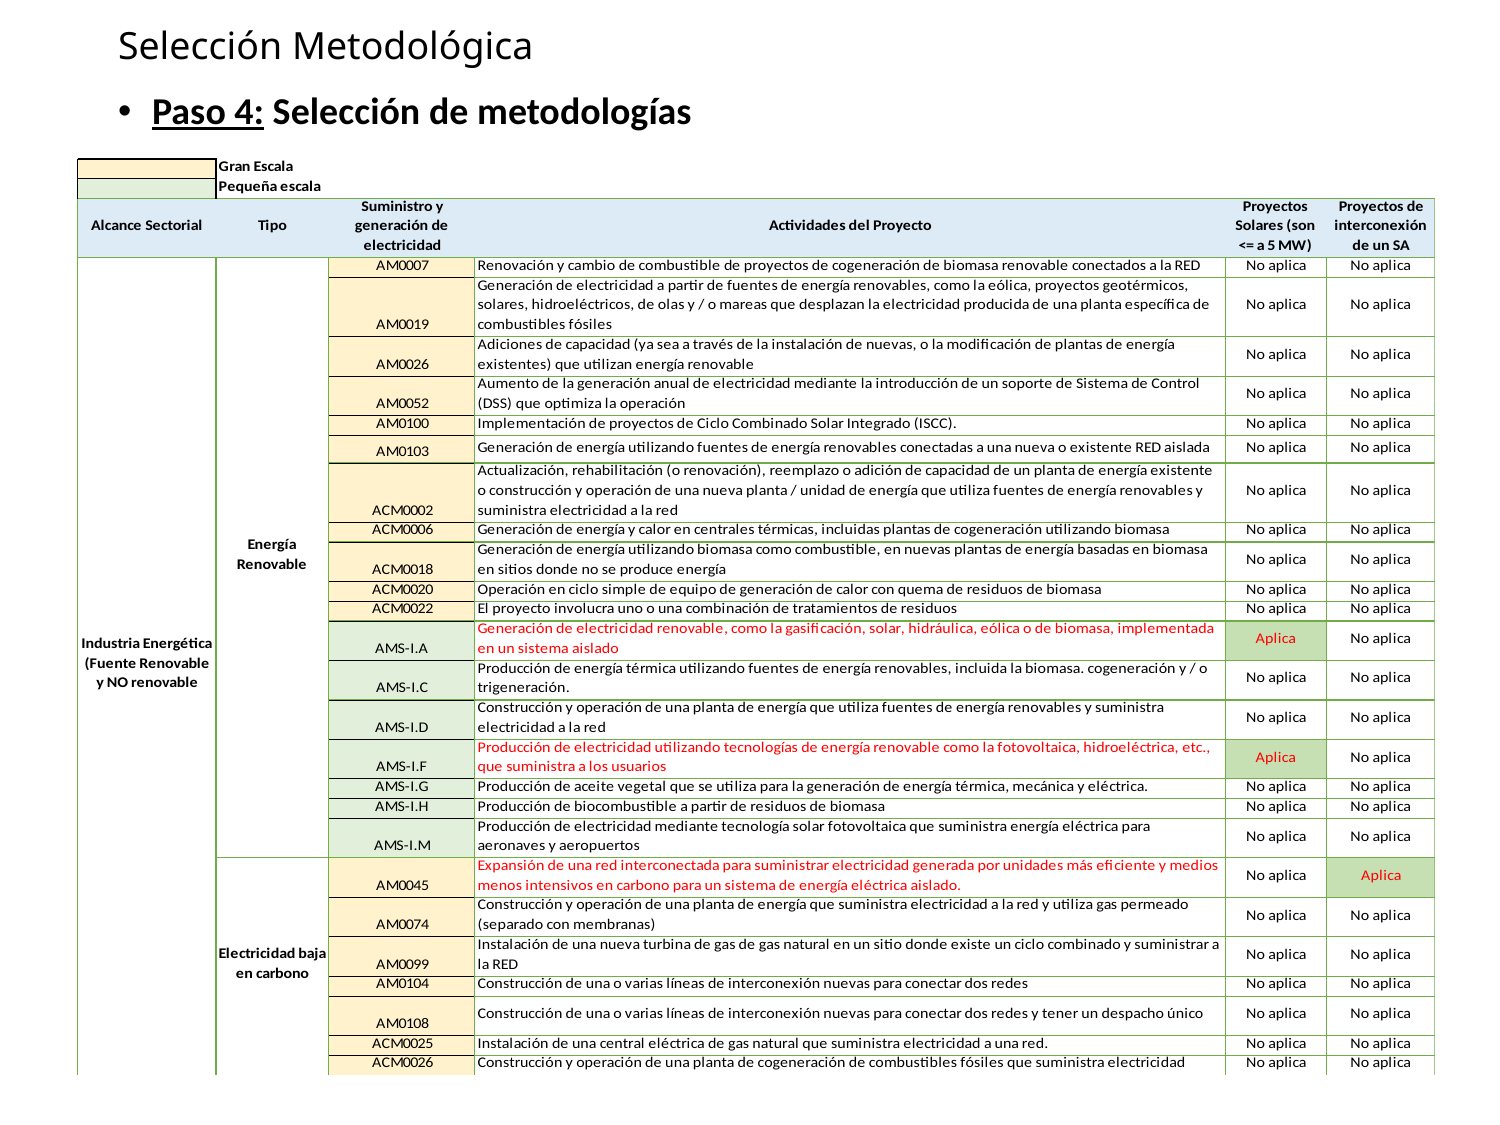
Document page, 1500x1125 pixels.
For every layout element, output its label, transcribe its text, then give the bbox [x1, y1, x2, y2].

title Selección Metodológica [103, 19, 1397, 76]
list Paso 4: Selección de metodologías [103, 84, 1397, 141]
picture [77, 158, 1436, 1076]
